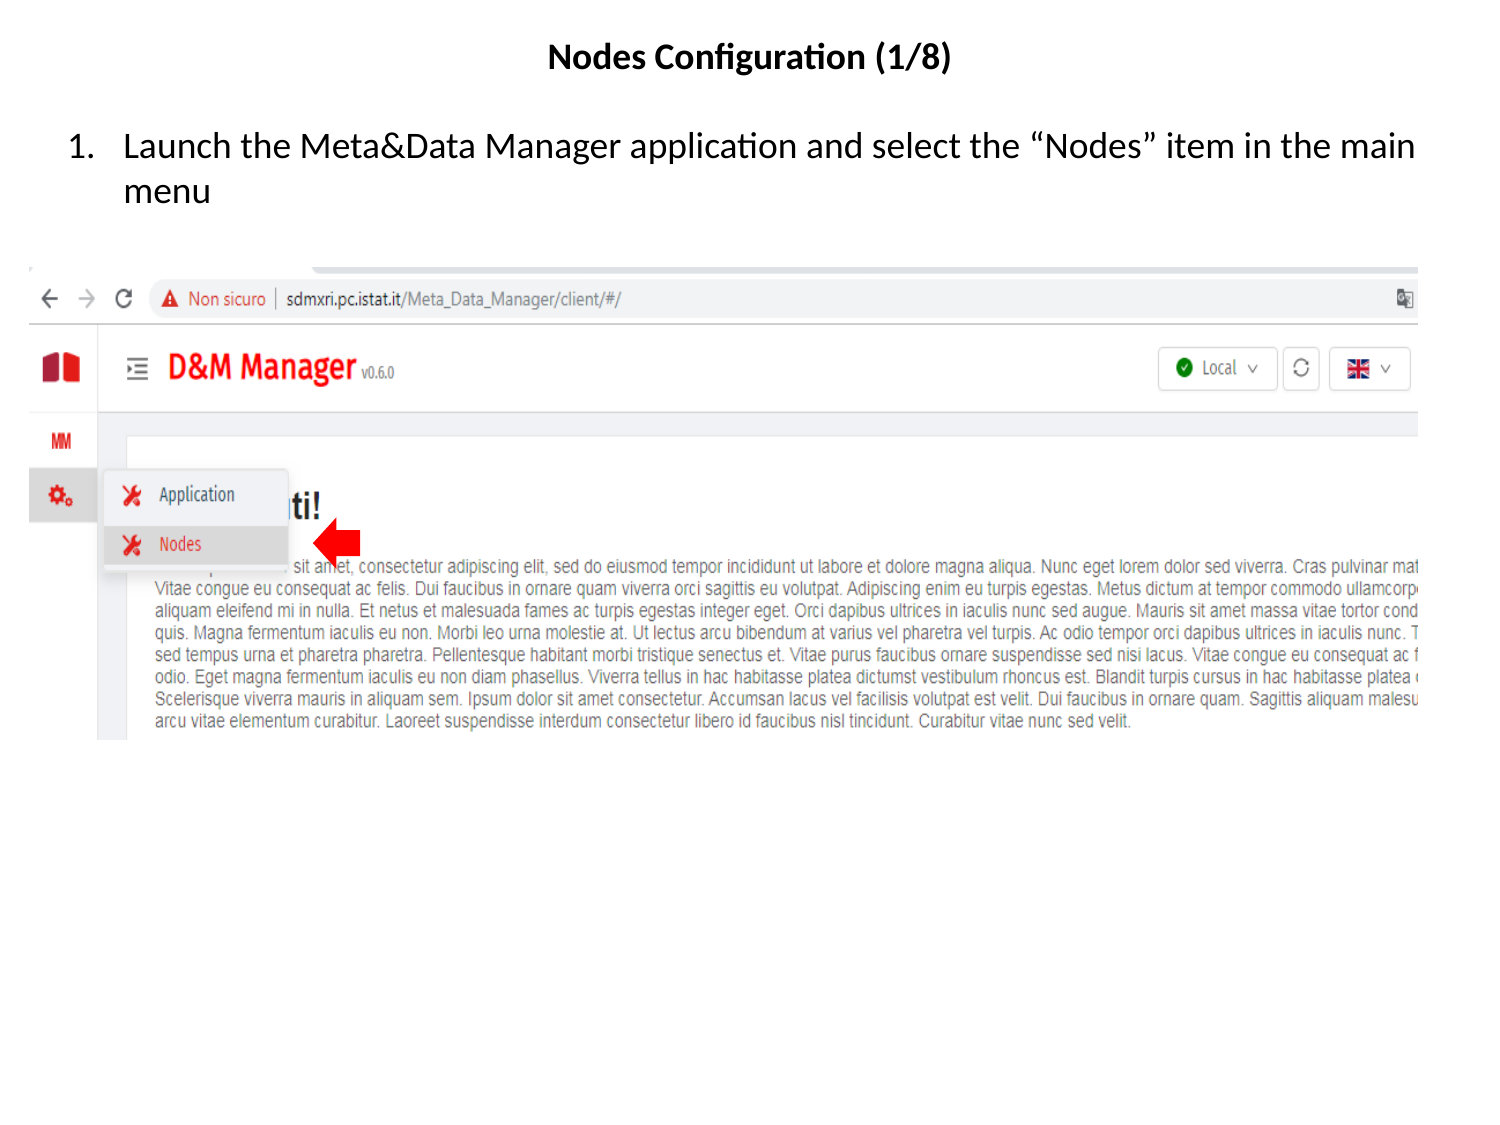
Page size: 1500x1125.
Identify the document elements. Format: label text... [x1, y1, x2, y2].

text_box Nodes Configuration (1/8) [53, 24, 1447, 84]
text_box Launch the Meta&Data Manager application and select the “Nodes” item in the main menu [52, 113, 1447, 1029]
picture [29, 266, 1419, 740]
